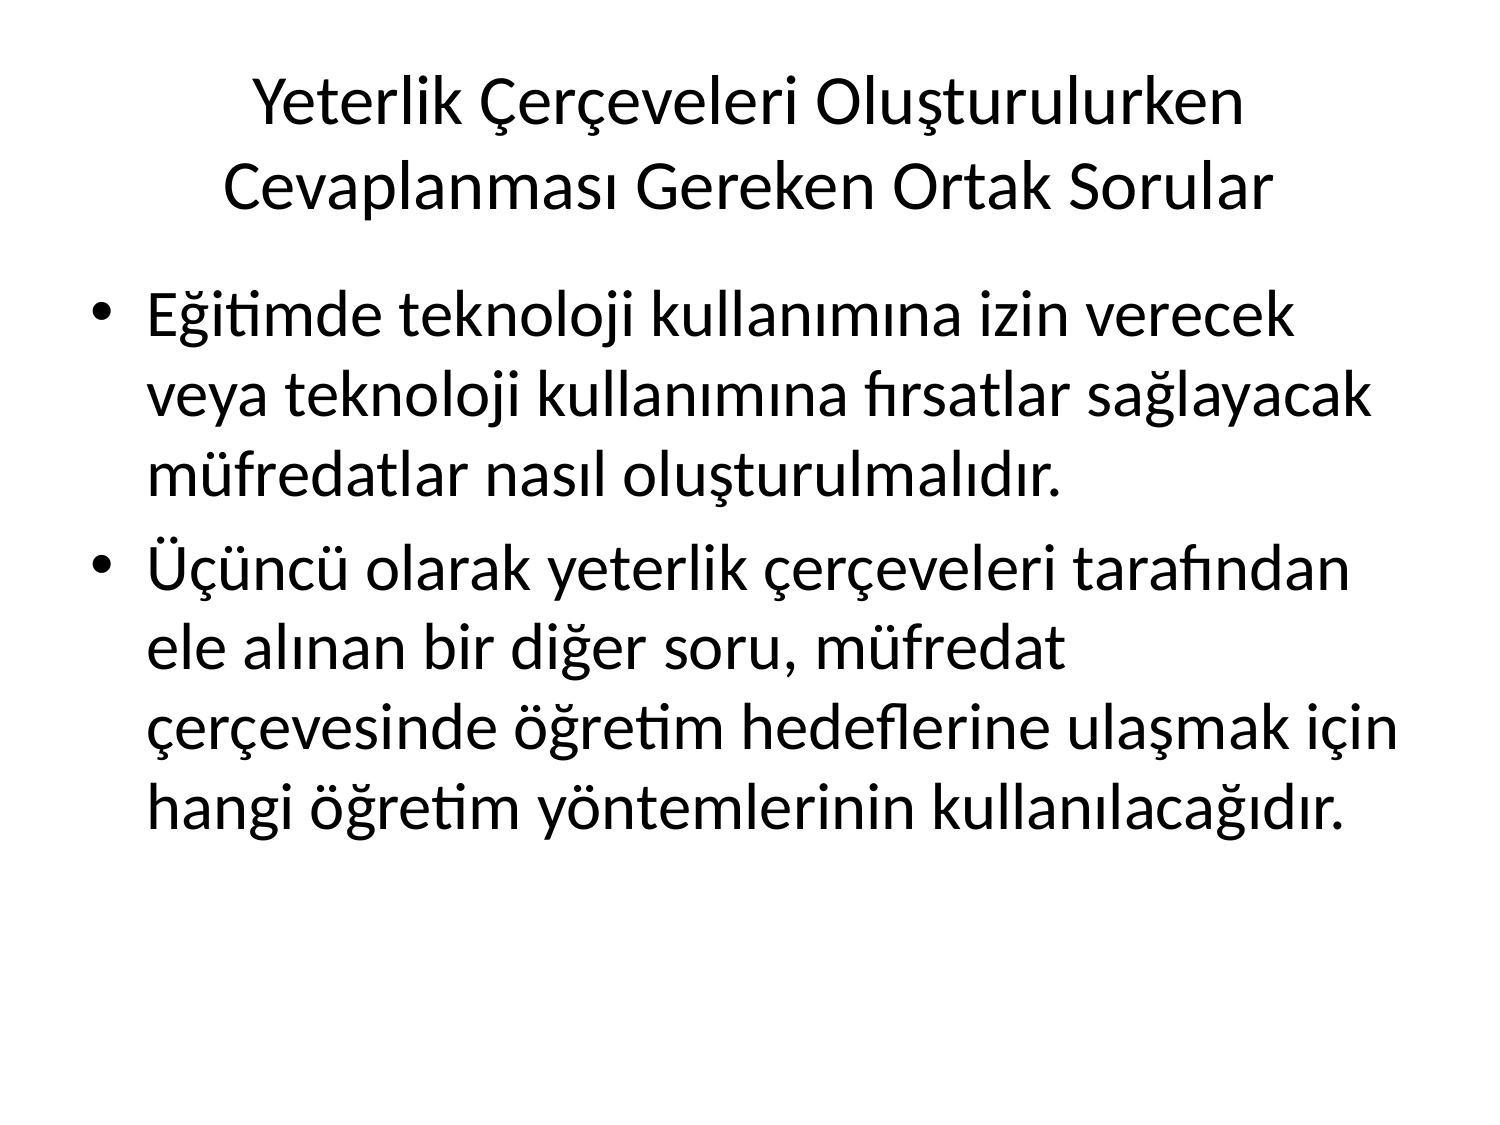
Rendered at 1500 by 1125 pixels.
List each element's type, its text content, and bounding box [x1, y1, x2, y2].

list Eğitimde teknoloji kullanımına izin verecek veya teknoloji kullanımına fırsatlar sağlayacak müfredatlar nasıl oluşturulmalıdır. Üçüncü olarak yeterlik çerçeveleri tarafından ele alınan bir diğer soru, müfredat çerçevesinde öğretim hedeflerine ulaşmak için hangi öğretim yöntemlerinin kullanılacağıdır. [75, 262, 1425, 1005]
title Yeterlik Çerçeveleri Oluşturulurken Cevaplanması Gereken Ortak Sorular [75, 45, 1425, 233]
